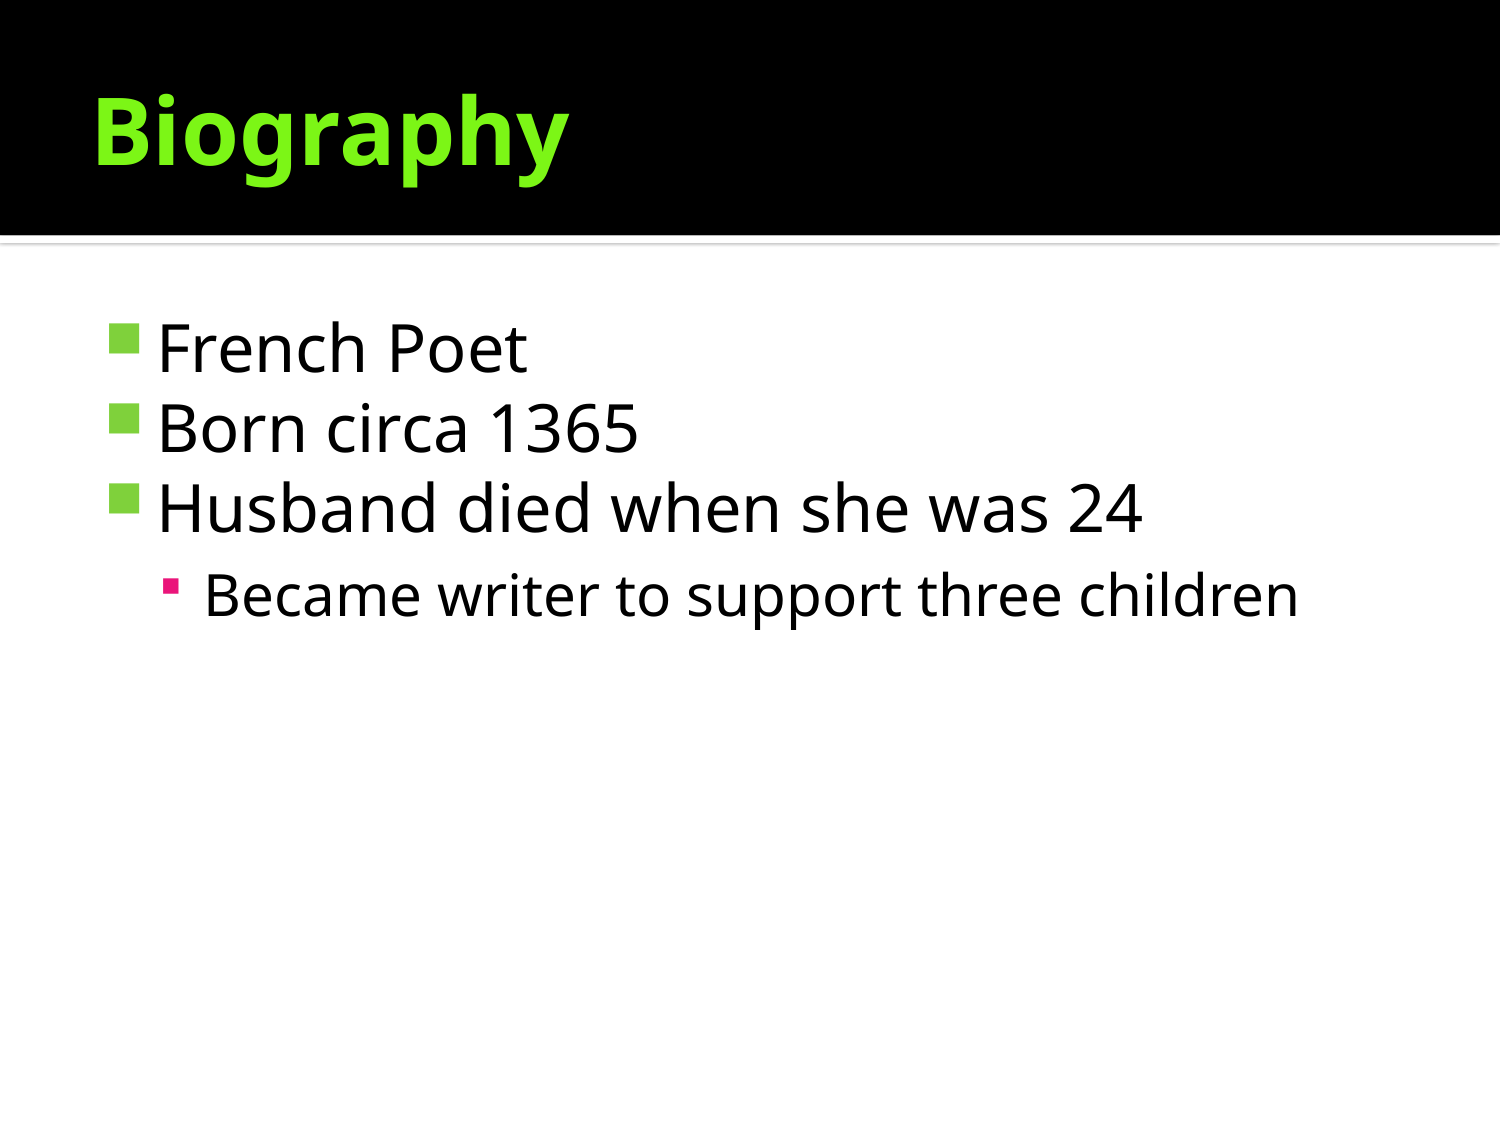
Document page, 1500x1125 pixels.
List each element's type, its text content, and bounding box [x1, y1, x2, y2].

title Biography [75, 25, 1425, 231]
list French Poet Born circa 1365 Husband died when she was 24 Became writer to support three children [75, 291, 1425, 1050]
